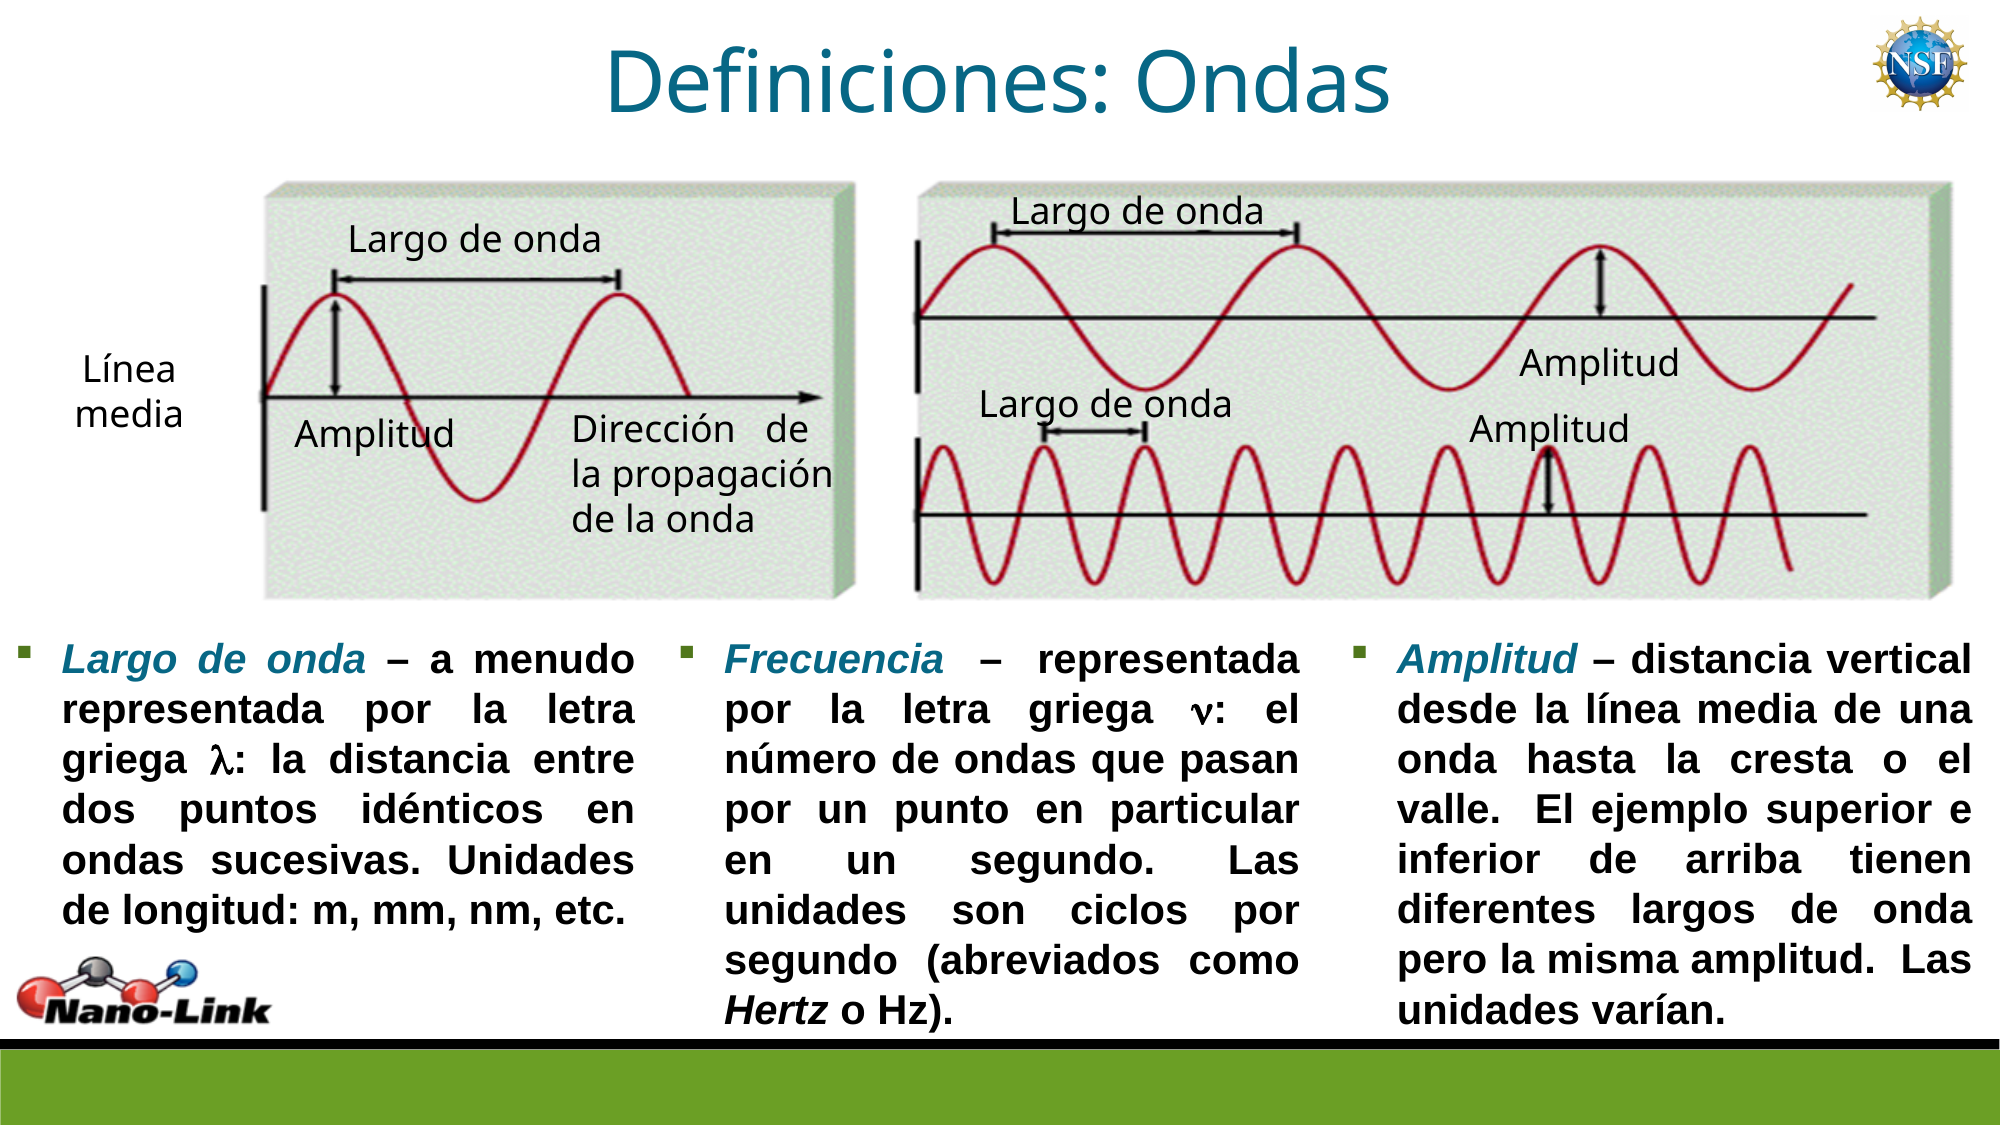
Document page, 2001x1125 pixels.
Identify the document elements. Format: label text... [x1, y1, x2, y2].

text_box Largo de onda – a menudo representada por la letra griega : la distancia entre dos puntos idénticos en ondas sucesivas. Unidades de longitud: m, mm, nm, etc. [0, 624, 650, 940]
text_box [199, 173, 1965, 611]
picture [10, 946, 286, 1037]
text_box Amplitud – distancia vertical desde la línea media de una onda hasta la cresta o el valle. El ejemplo superior e inferior de arriba tienen diferentes largos de onda pero la misma amplitud. Las unidades varían. [1335, 624, 1988, 1040]
text_box Línea media [10, 337, 195, 443]
text_box Frecuencia – representada por la letra griega : el número de ondas que pasan por un punto en particular en un segundo. Las unidades son ciclos por segundo (abreviados como Hertz o Hz). [662, 624, 1315, 1063]
text_box Definiciones: Ondas [0, 8, 1998, 138]
picture [1870, 14, 1969, 112]
